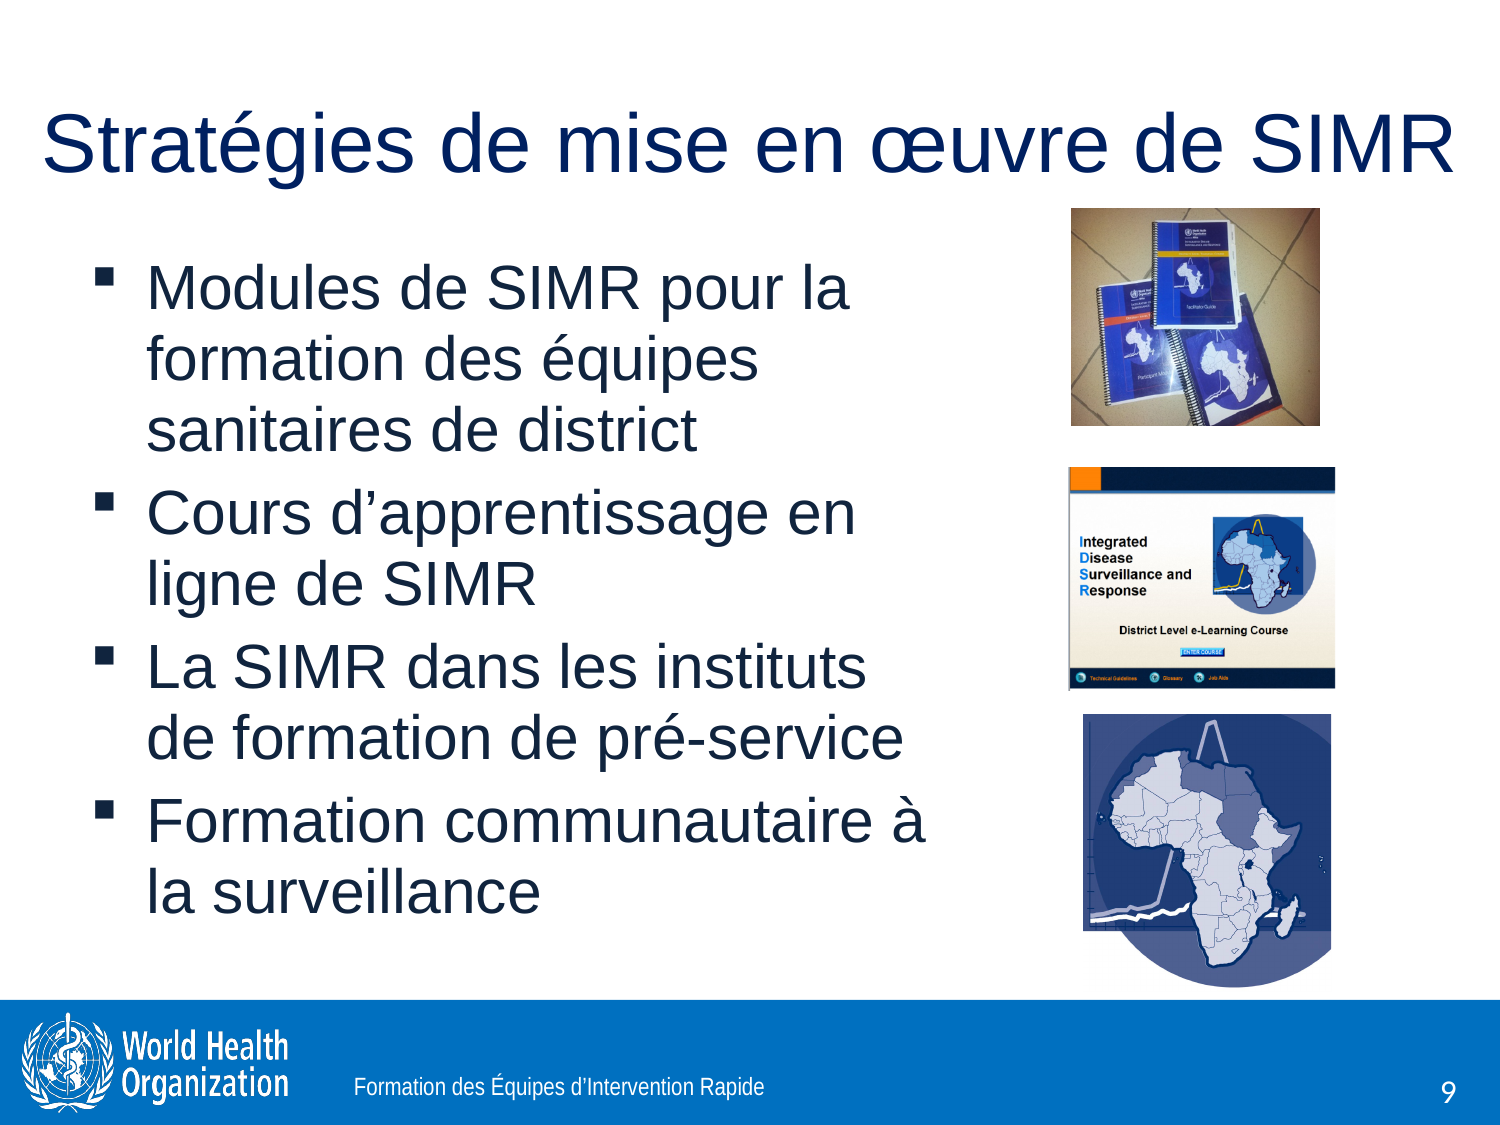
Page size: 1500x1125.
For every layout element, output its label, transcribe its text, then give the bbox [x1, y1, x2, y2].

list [1071, 207, 1320, 427]
picture [1082, 714, 1332, 992]
picture [21, 1012, 288, 1113]
title Stratégies de mise en œuvre de SIMR [0, 45, 1500, 233]
picture [1068, 467, 1337, 692]
list Modules de SIMR pour la formation des équipes sanitaires de district Cours d’apprentissage en ligne de SIMR La SIMR dans les instituts de formation de pré-service Formation communautaire à la surveillance [75, 243, 951, 986]
